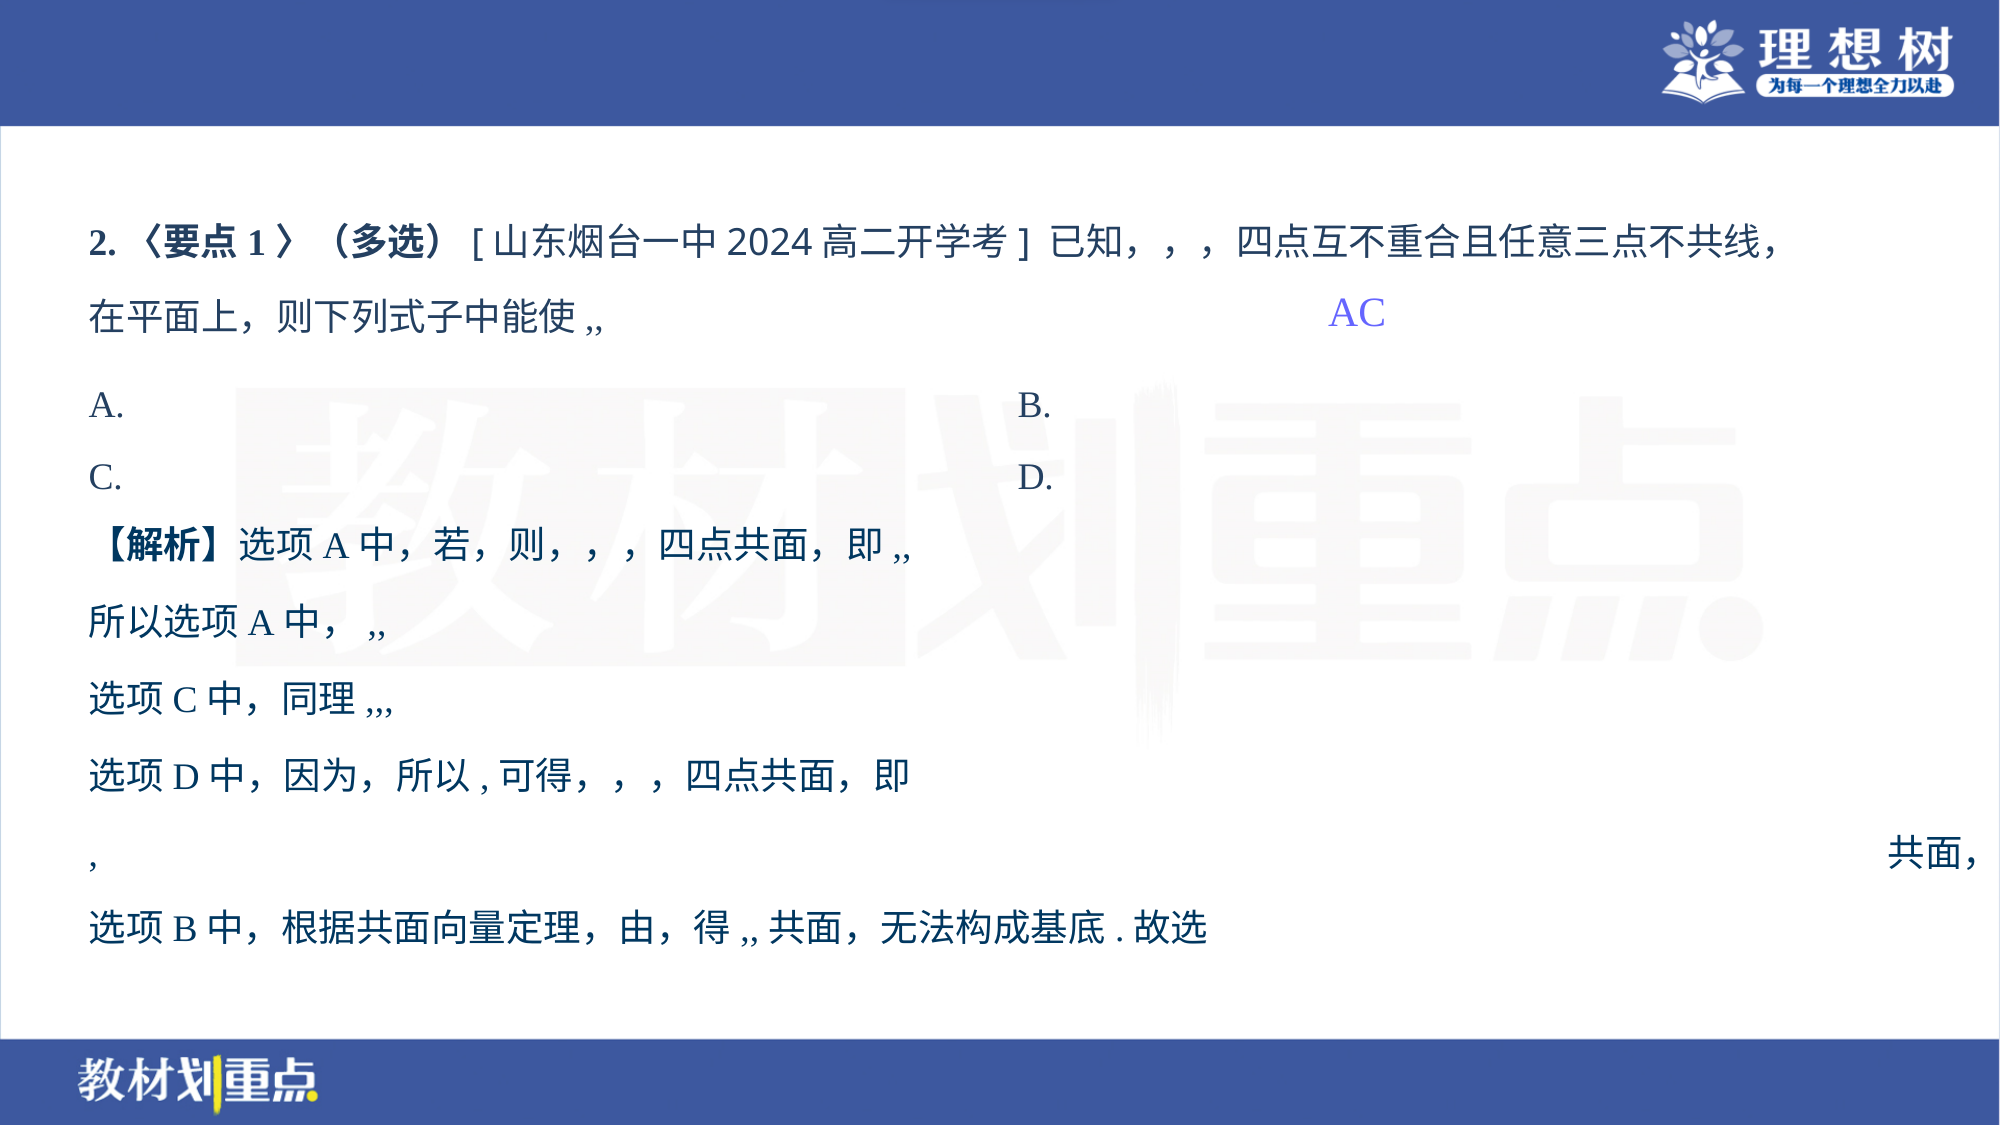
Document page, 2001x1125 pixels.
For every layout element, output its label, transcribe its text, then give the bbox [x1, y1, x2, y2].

text_box AC [1312, 282, 1402, 333]
picture [0, 0, 2000, 1125]
